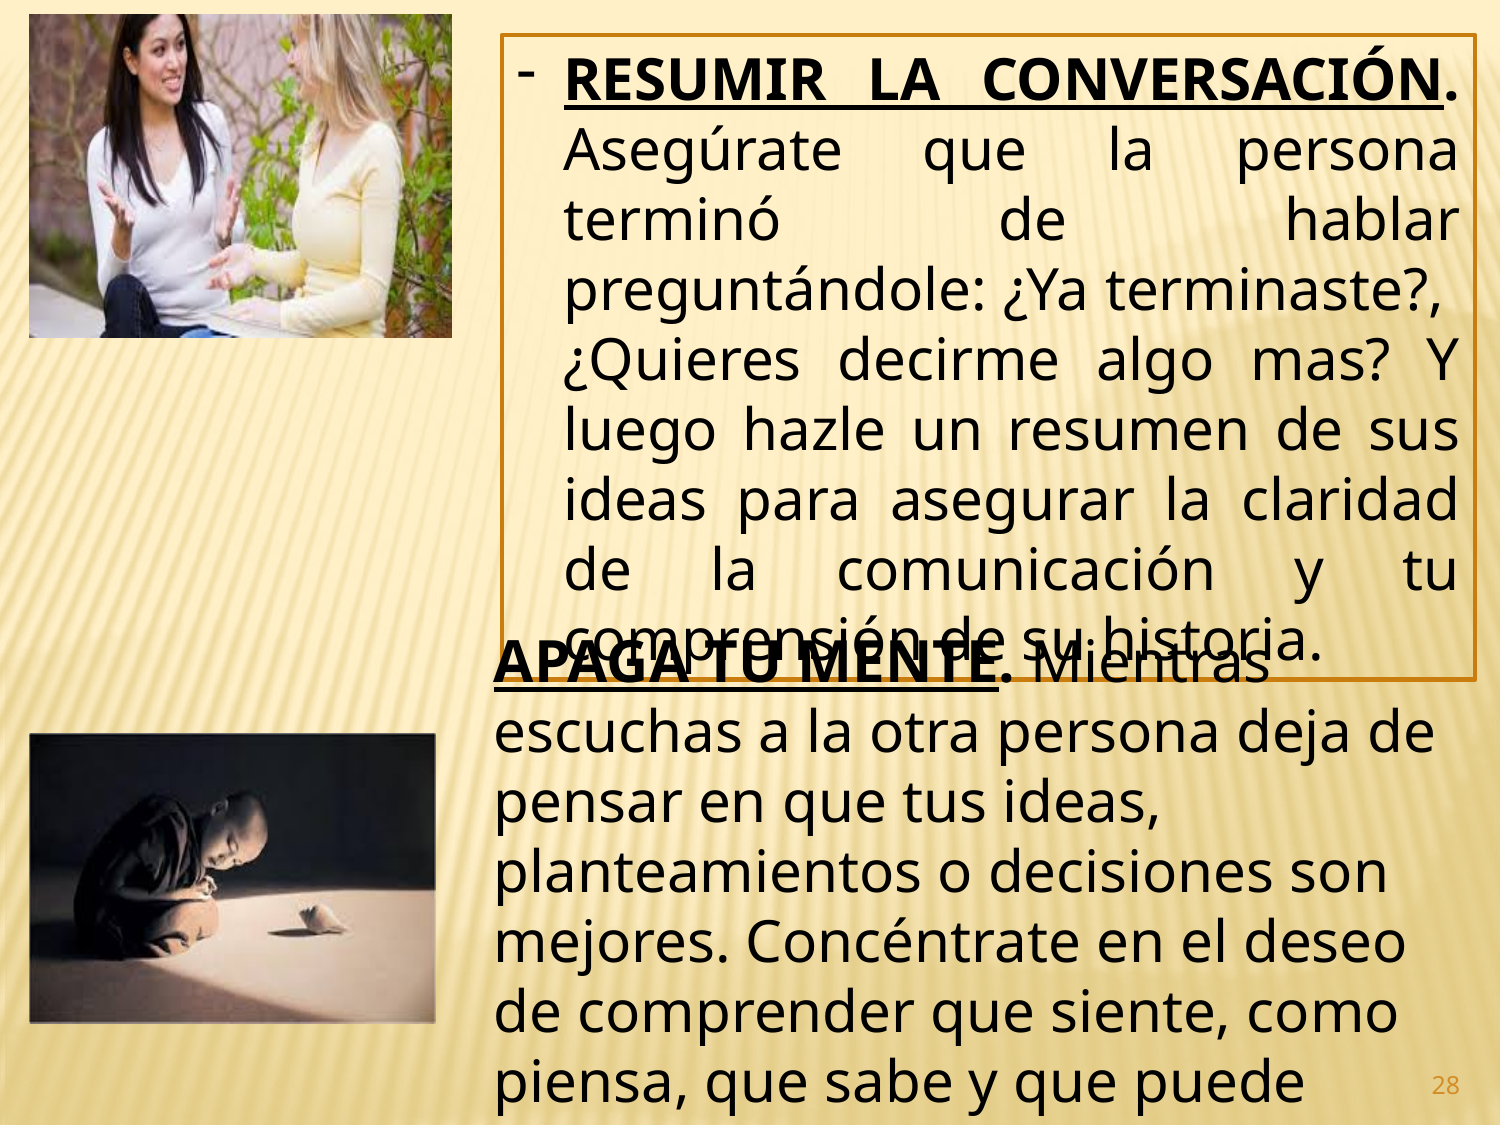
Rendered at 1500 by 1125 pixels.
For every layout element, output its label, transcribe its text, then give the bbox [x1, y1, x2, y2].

picture [29, 733, 436, 1024]
text_box RESUMIR LA CONVERSACIÓN. Asegúrate que la persona terminó de hablar preguntándole: ¿Ya terminaste?, ¿Quieres decirme algo mas? Y luego hazle un resumen de sus ideas para asegurar la claridad de la comunicación y tu comprensión de su historia. [501, 35, 1475, 616]
picture [29, 14, 452, 339]
text_box APAGA TU MENTE. Mientras escuchas a la otra persona deja de pensar en que tus ideas, planteamientos o decisiones son mejores. Concéntrate en el deseo de comprender que siente, como piensa, que sabe y que puede aportar a tu vida en este momento. [479, 616, 1498, 1125]
